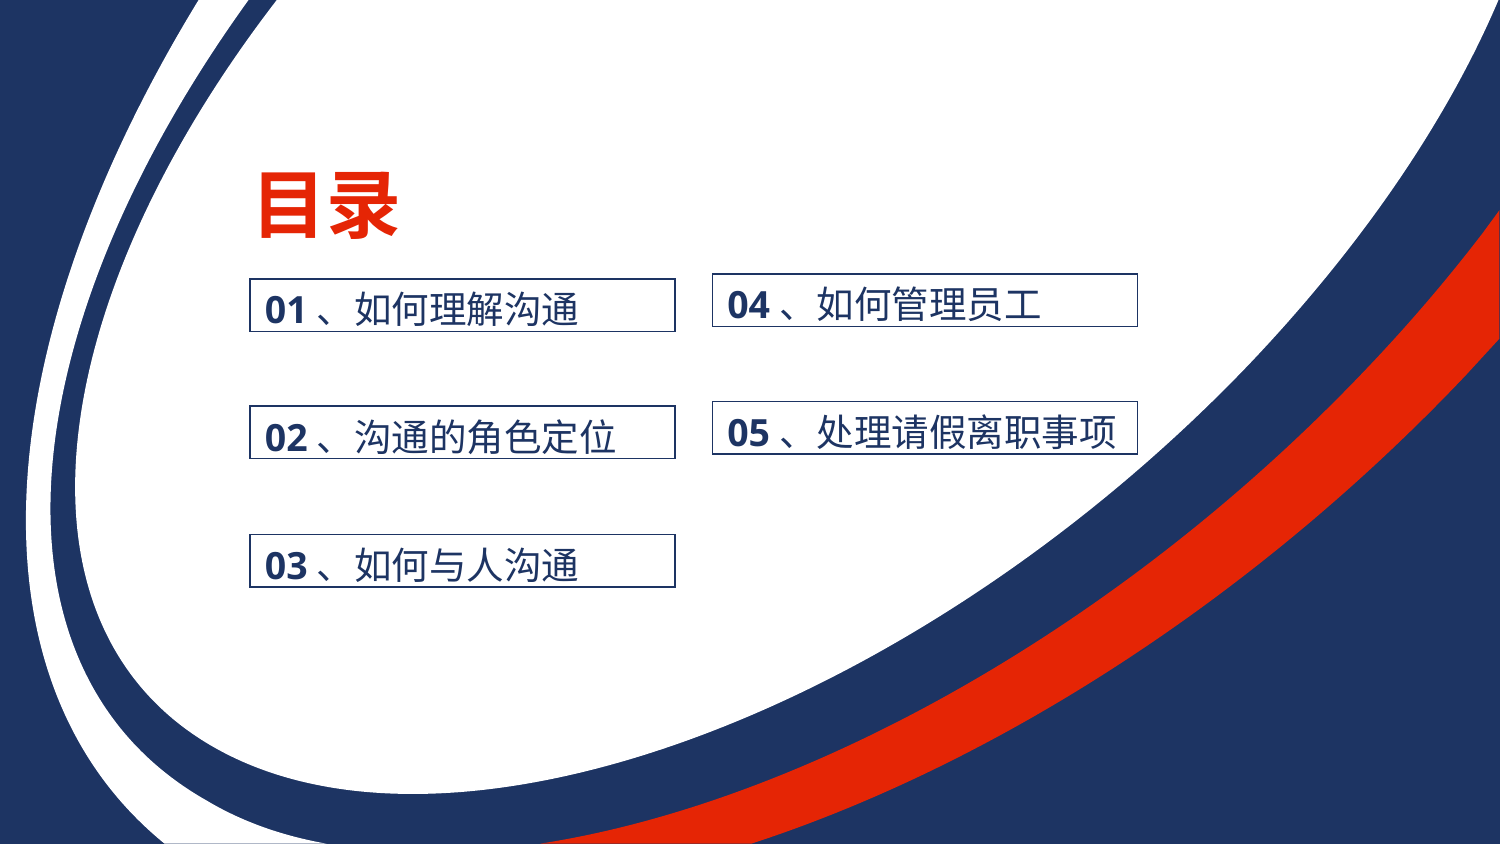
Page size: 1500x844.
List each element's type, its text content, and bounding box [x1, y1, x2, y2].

text_box [75, 0, 1499, 794]
text_box 目录 [236, 150, 417, 255]
text_box 01、如何理解沟通 [249, 278, 675, 332]
text_box 02、沟通的角色定位 [249, 406, 675, 459]
text_box 04、如何管理员工 [712, 274, 1138, 327]
text_box 03、如何与人沟通 [249, 534, 675, 587]
text_box [25, 0, 327, 844]
text_box 05、处理请假离职事项 [712, 401, 1138, 455]
text_box [540, 210, 1500, 844]
